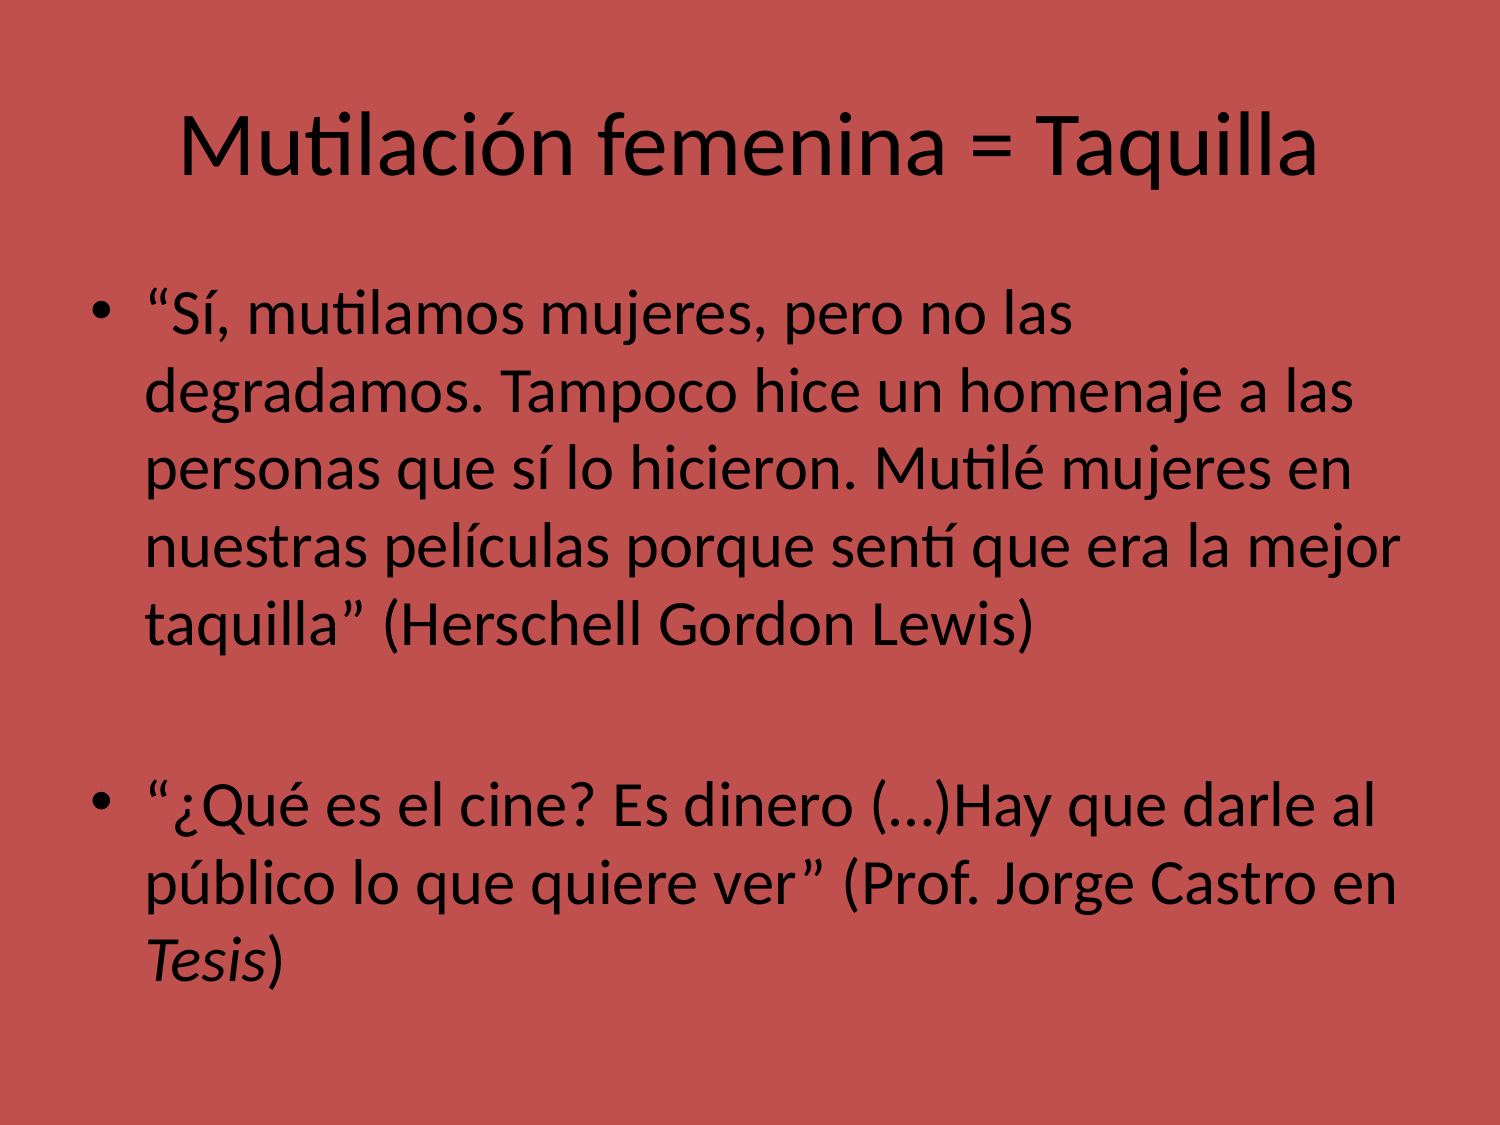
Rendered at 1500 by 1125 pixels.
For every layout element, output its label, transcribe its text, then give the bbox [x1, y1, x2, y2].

title Mutilación femenina = Taquilla [75, 45, 1425, 233]
list “Sí, mutilamos mujeres, pero no las degradamos. Tampoco hice un homenaje a las personas que sí lo hicieron. Mutilé mujeres en nuestras películas porque sentí que era la mejor taquilla” (Herschell Gordon Lewis) “¿Qué es el cine? Es dinero (…)Hay que darle al público lo que quiere ver” (Prof. Jorge Castro en Tesis) [75, 262, 1425, 1005]
